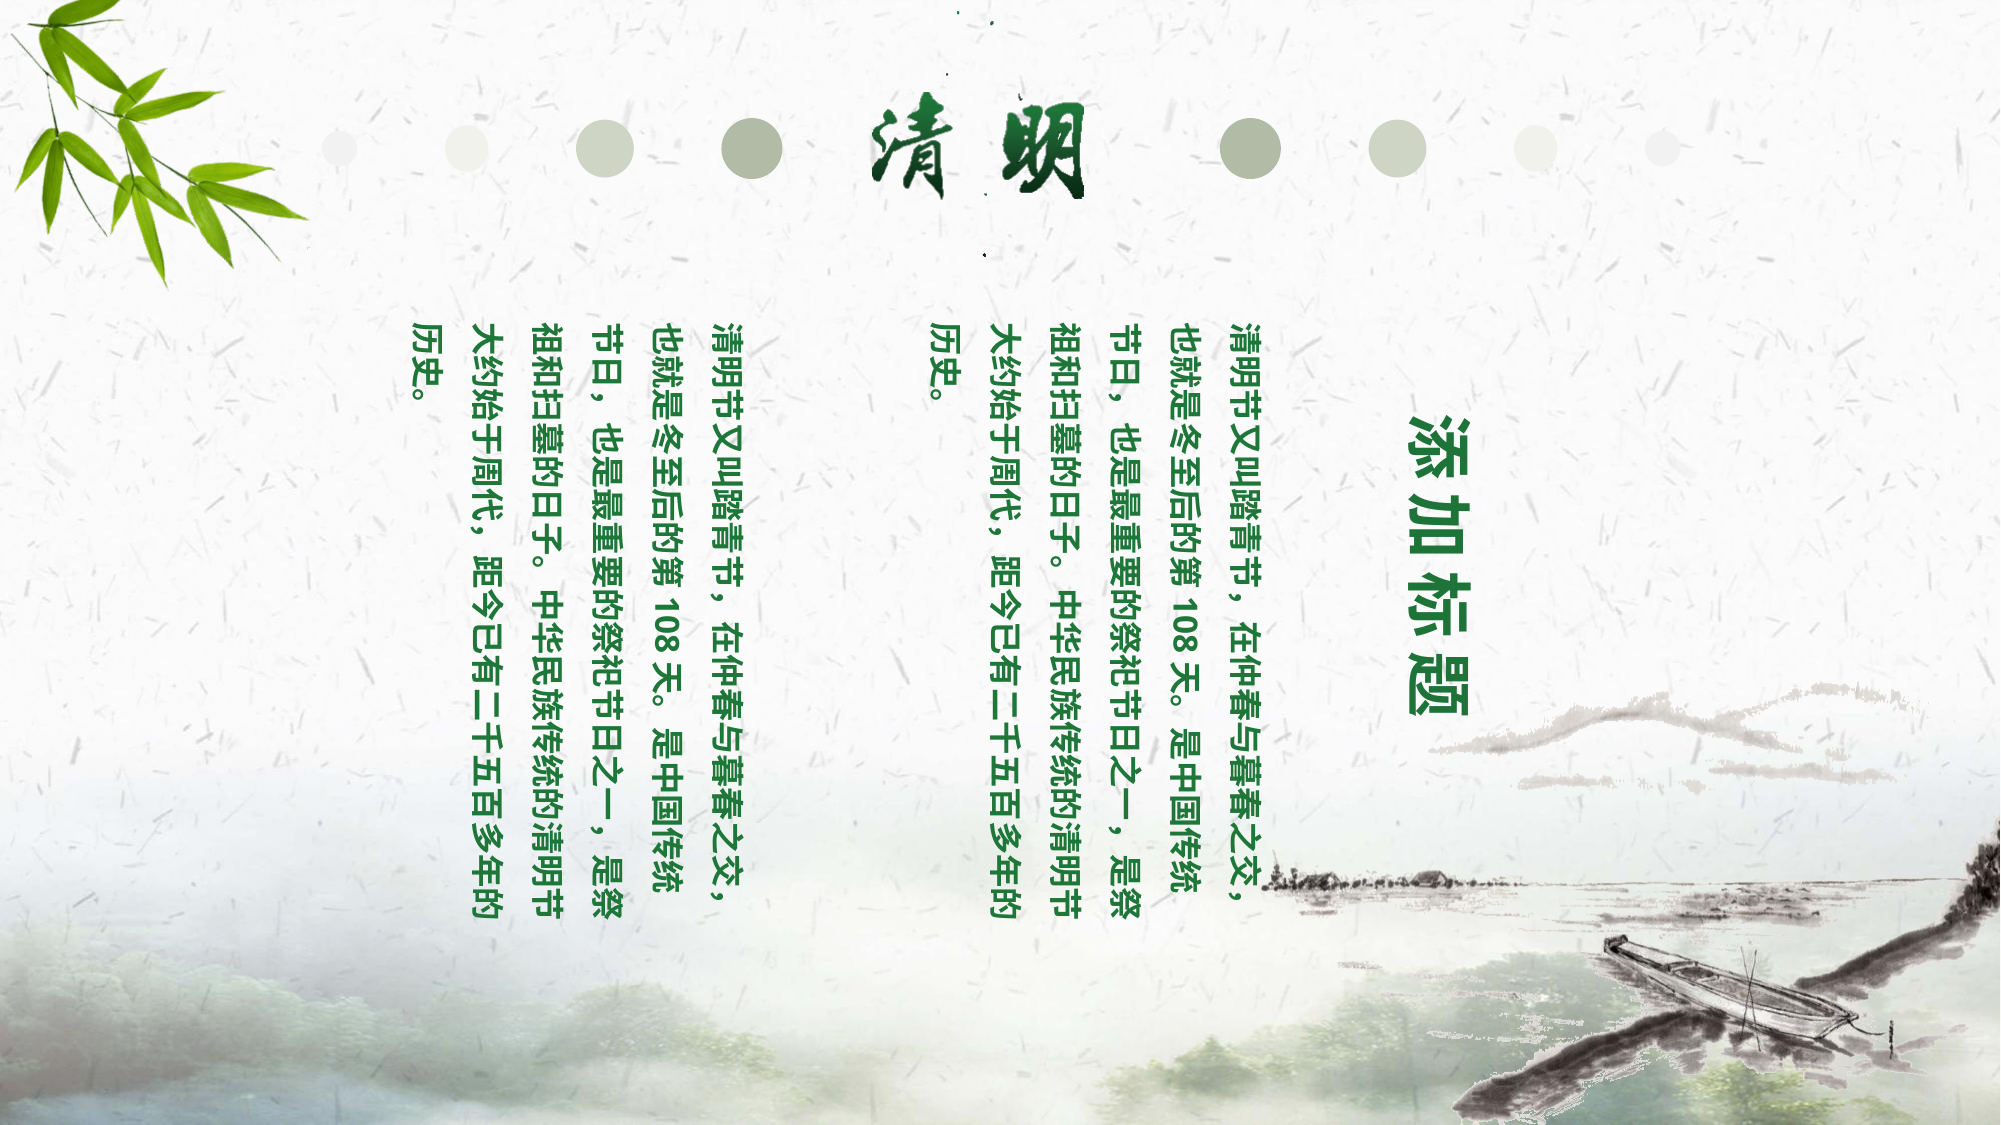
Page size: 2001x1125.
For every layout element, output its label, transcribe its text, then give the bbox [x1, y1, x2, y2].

picture [0, 0, 2001, 1125]
text_box 清明节又叫踏青节，在仲春与暮春之交，也就是冬至后的第108天。是中国传统节日，也是最重要的祭祀节日之一，是祭祖和扫墓的日子。中华民族传统的清明节大约始于周代，距今已有二千五百多年的历史。 [382, 307, 776, 939]
text_box 清明节又叫踏青节，在仲春与暮春之交，也就是冬至后的第108天。是中国传统节日，也是最重要的祭祀节日之一，是祭祖和扫墓的日子。中华民族传统的清明节大约始于周代，距今已有二千五百多年的历史。 [900, 307, 1295, 939]
text_box 添加标题 [1377, 398, 1489, 606]
